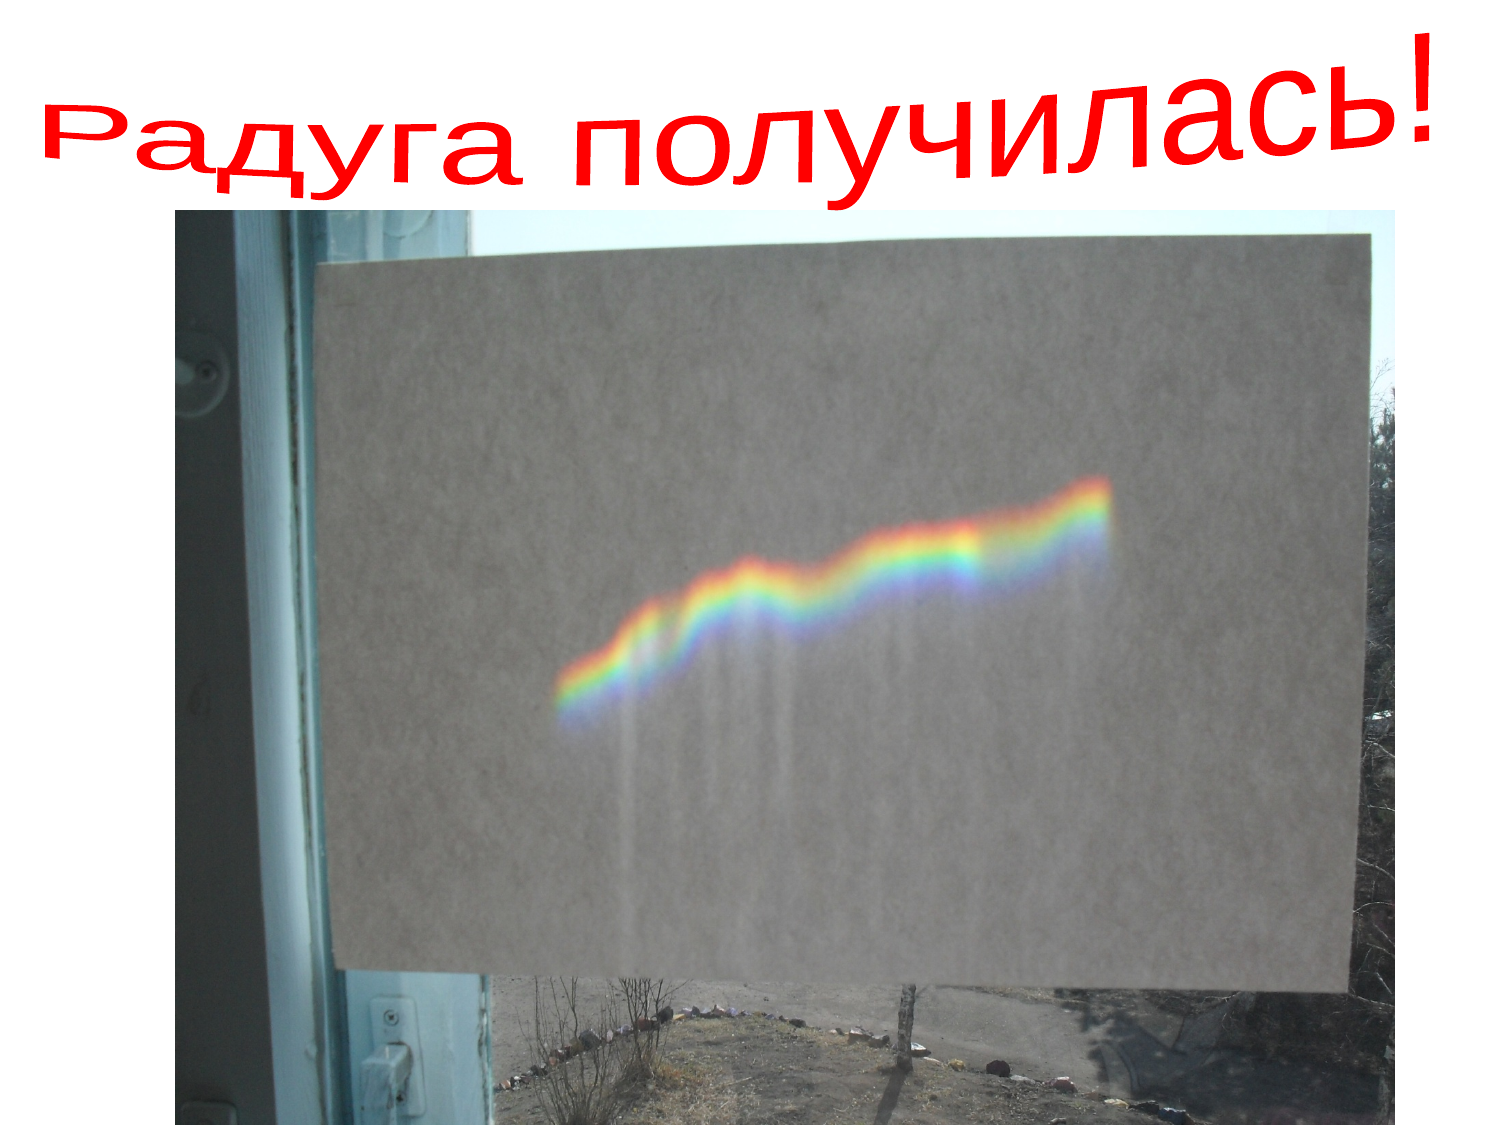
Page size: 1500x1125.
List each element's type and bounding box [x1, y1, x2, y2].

picture [175, 210, 1395, 1125]
